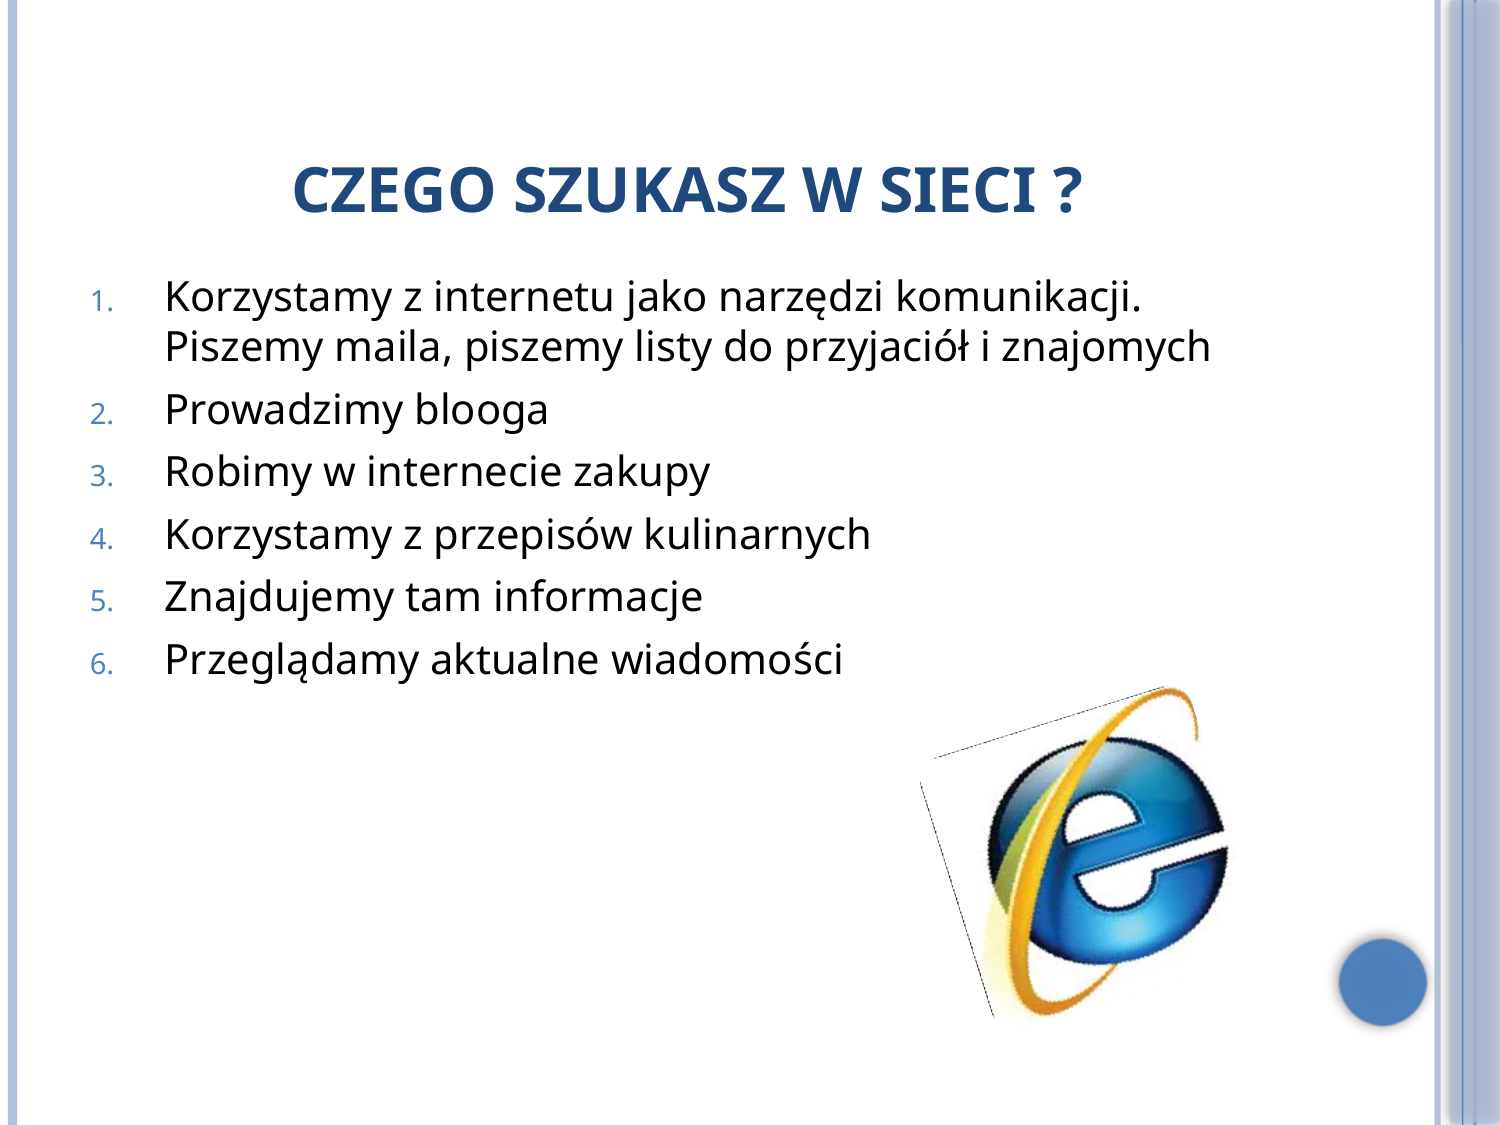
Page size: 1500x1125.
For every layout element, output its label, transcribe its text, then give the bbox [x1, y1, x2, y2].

list Korzystamy z internetu jako narzędzi komunikacji. Piszemy maila, piszemy listy do przyjaciół i znajomych Prowadzimy blooga Robimy w internecie zakupy Korzystamy z przepisów kulinarnych Znajdujemy tam informacje Przeglądamy aktualne wiadomości [75, 262, 1300, 1062]
picture [920, 685, 1264, 1029]
title Czego szukasz w sieci ? [75, 45, 1300, 233]
